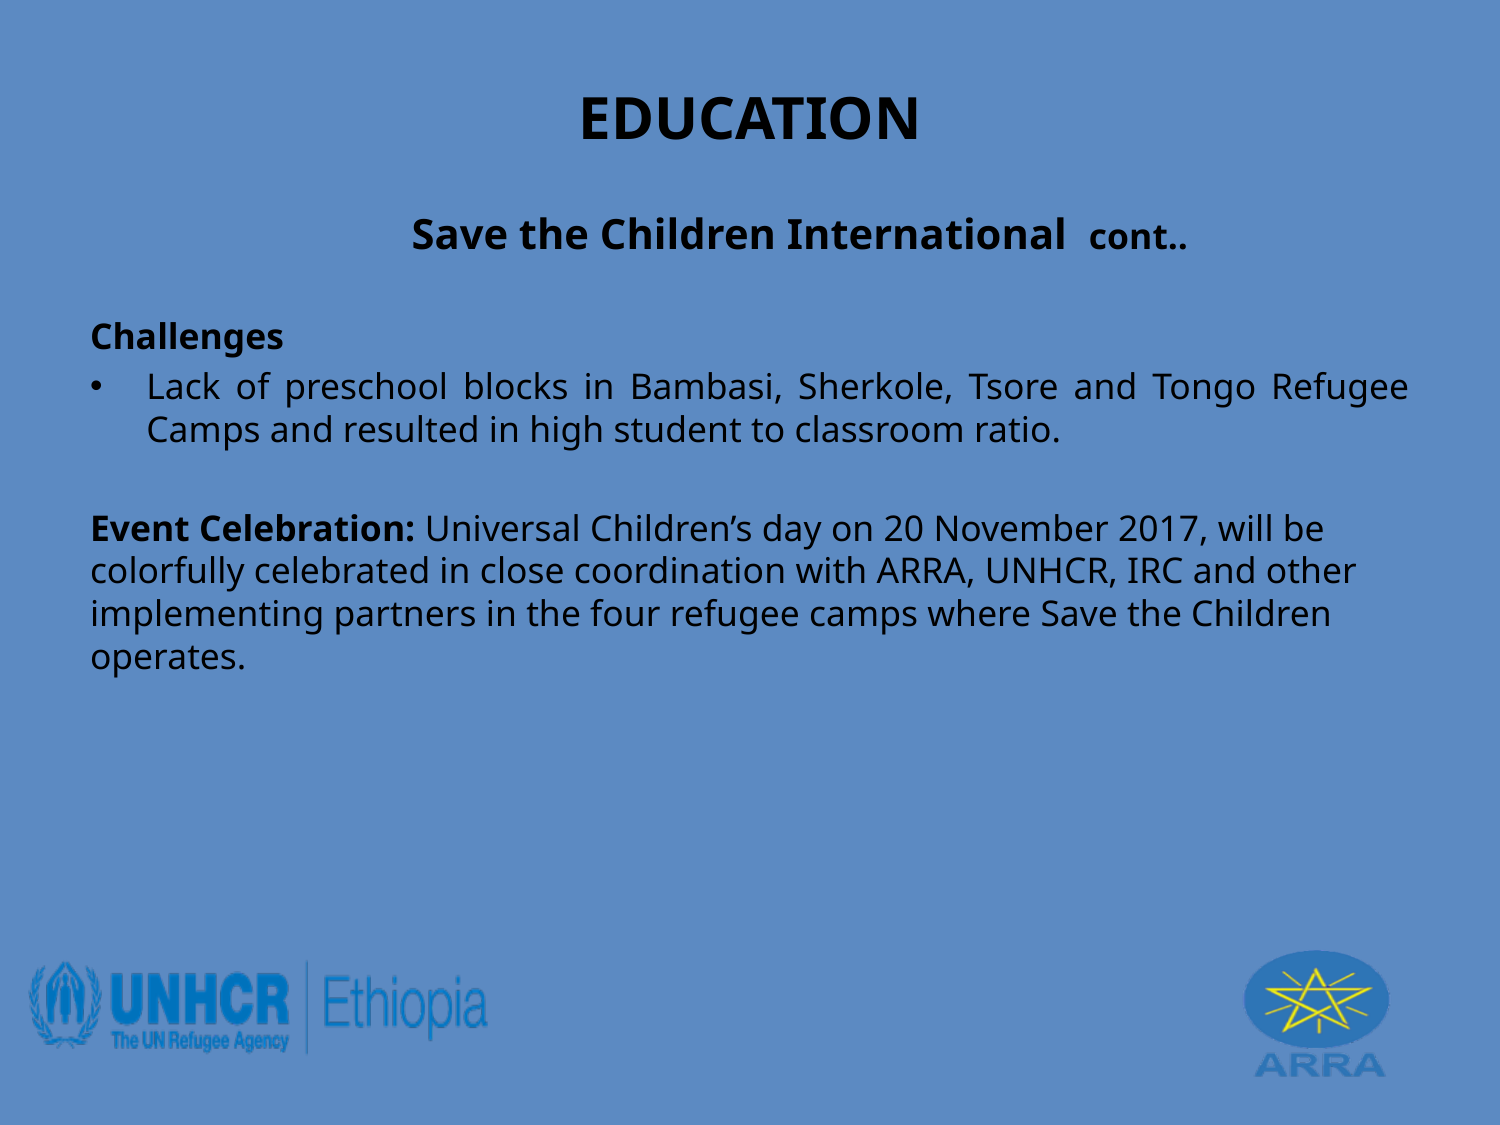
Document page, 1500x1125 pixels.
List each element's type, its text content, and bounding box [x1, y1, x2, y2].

picture [0, 912, 488, 1104]
list Save the Children International cont.. Challenges Lack of preschool blocks in Bambasi, Sherkole, Tsore and Tongo Refugee Camps and resulted in high student to classroom ratio. Event Celebration: Universal Children’s day on 20 November 2017, will be colorfully celebrated in close coordination with ARRA, UNHCR, IRC and other implementing partners in the four refugee camps where Save the Children operates. [75, 200, 1425, 1005]
picture [1224, 949, 1413, 1104]
title EDUCATION [75, 45, 1425, 188]
